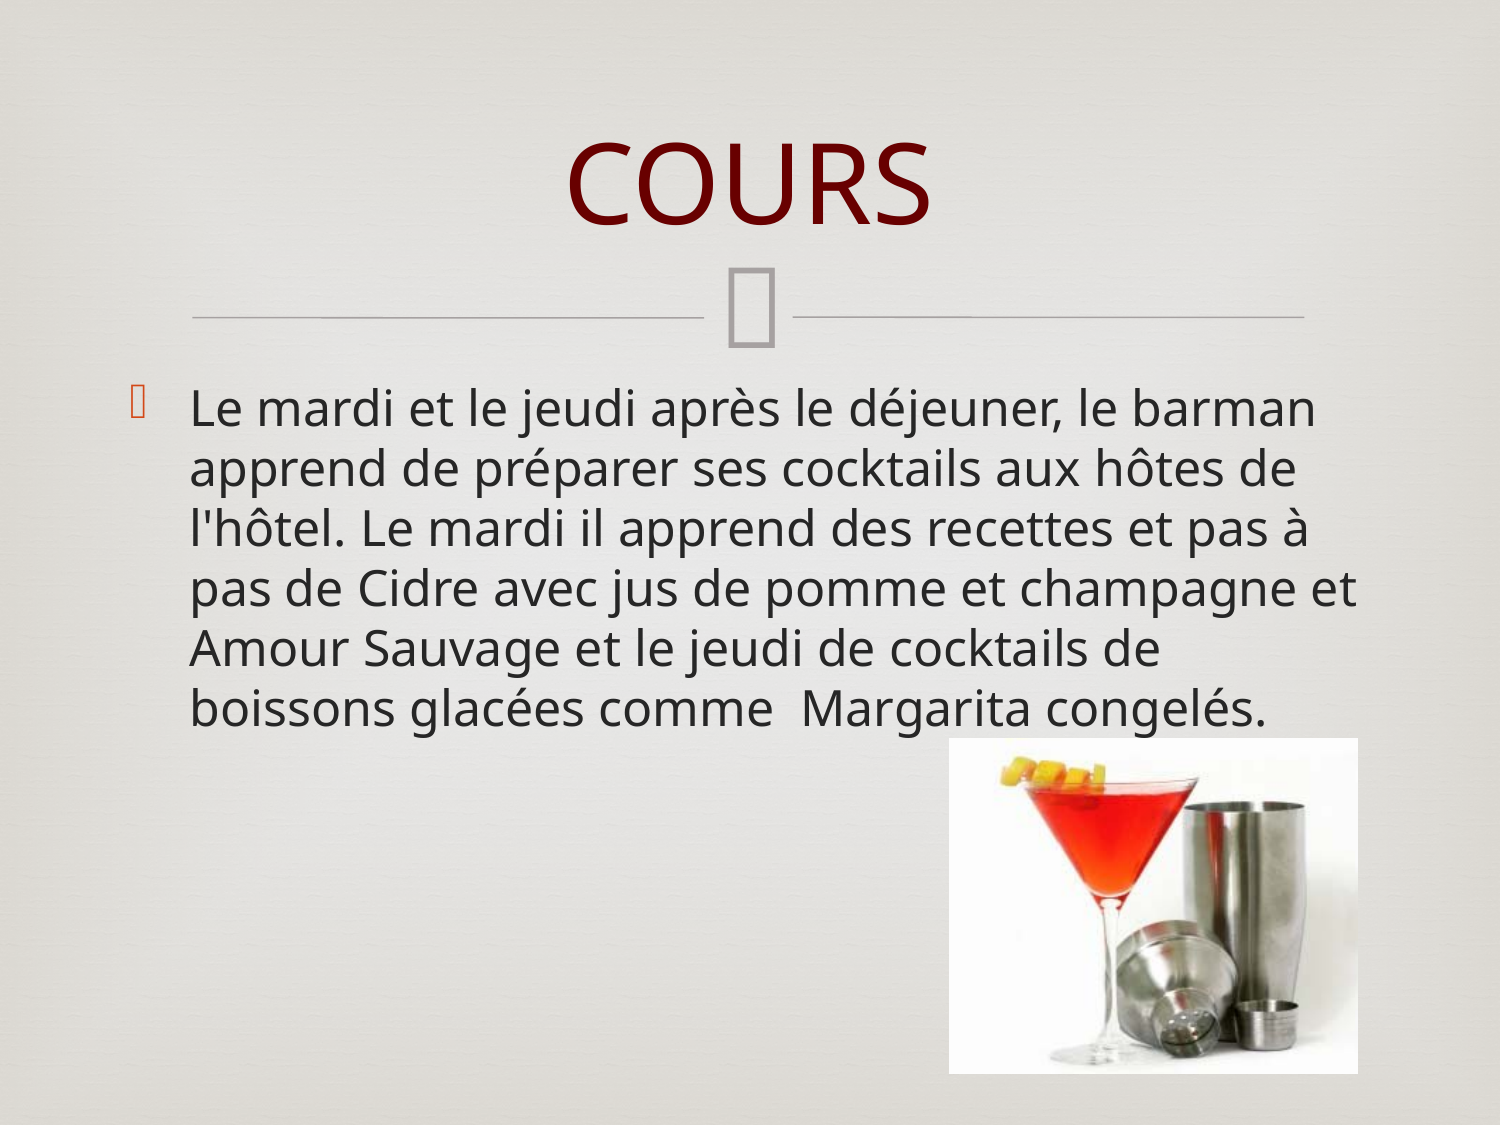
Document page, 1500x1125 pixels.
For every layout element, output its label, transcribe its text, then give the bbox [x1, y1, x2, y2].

picture [948, 738, 1358, 1074]
title COURS [112, 93, 1386, 267]
list Le mardi et le jeudi après le déjeuner, le barman apprend de préparer ses cocktails aux hôtes de l'hôtel. Le mardi il apprend des recettes et pas à pas de Cidre avec jus de pomme et champagne et Amour Sauvage et le jeudi de cocktails de boissons glacées comme Margarita congelés. [114, 368, 1386, 1006]
